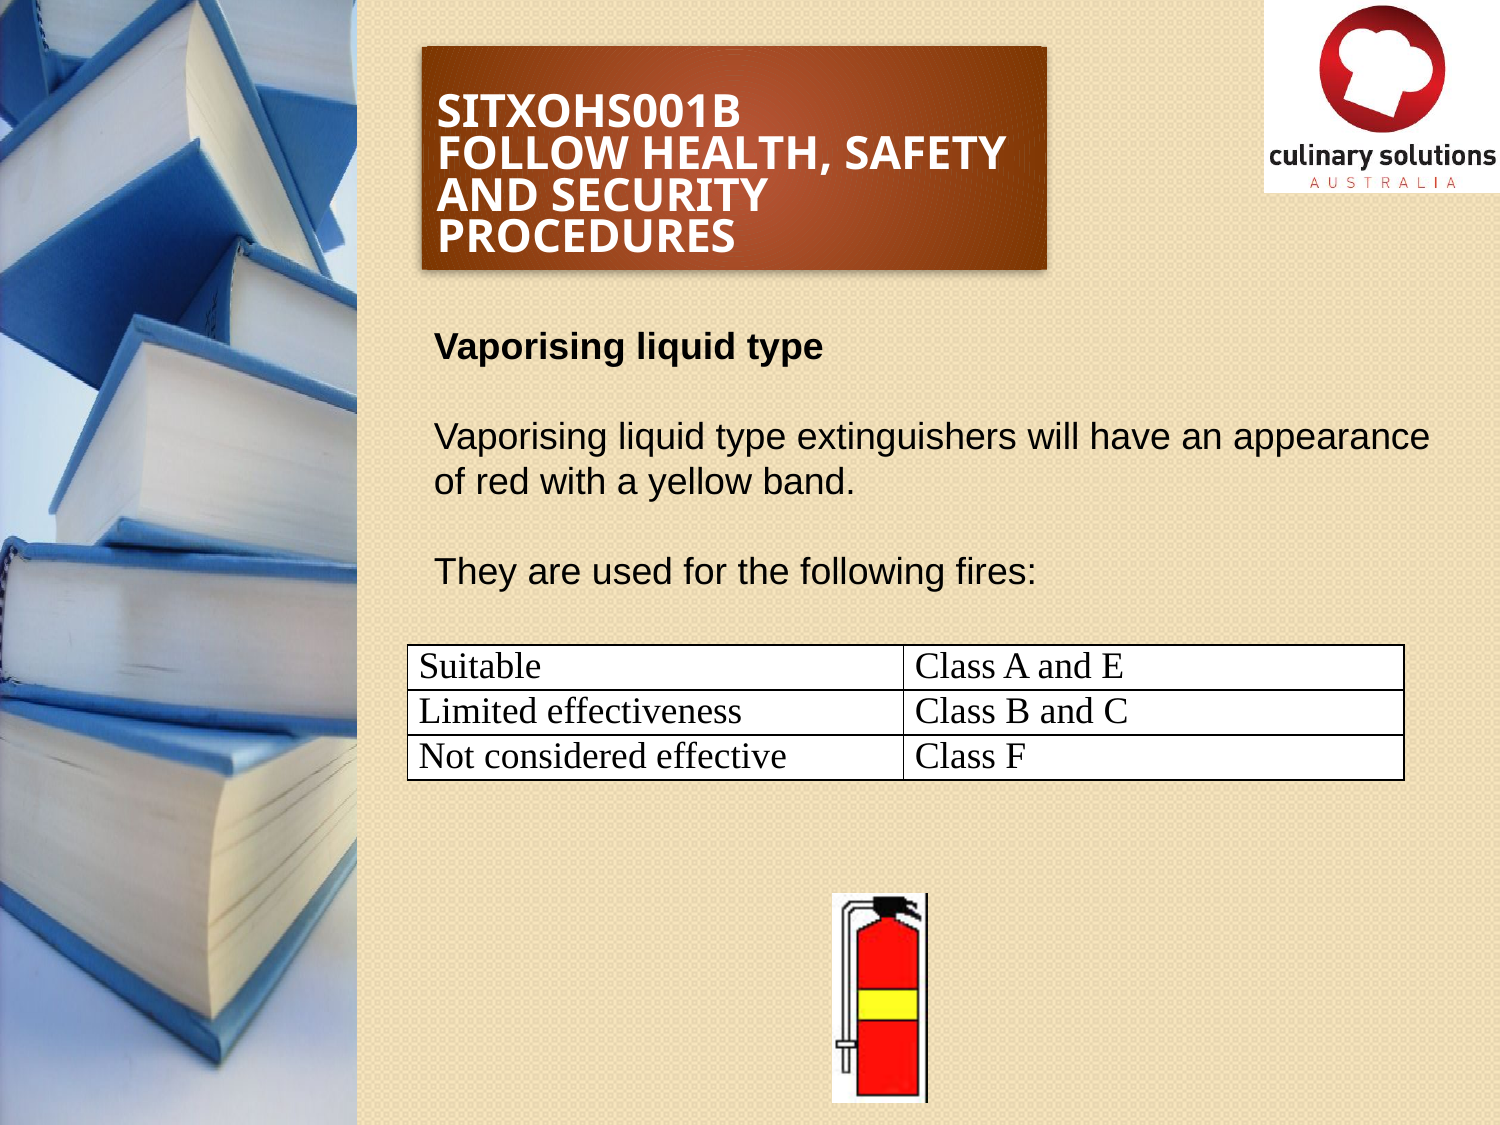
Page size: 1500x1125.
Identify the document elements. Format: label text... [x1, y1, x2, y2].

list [0, 0, 357, 1125]
table_header Suitable [408, 646, 903, 689]
picture [1263, 0, 1500, 193]
text_box Vaporising liquid type Vaporising liquid type extinguishers will have an appearance of red with a yellow band. They are used for the following fires: [419, 314, 1459, 645]
table_cell Not considered effective [408, 736, 903, 779]
picture [832, 892, 929, 1103]
table_cell Class F [904, 736, 1403, 779]
table_header Class A and E [904, 646, 1403, 689]
table_cell Limited effectiveness [408, 691, 903, 734]
table_cell Class B and C [904, 691, 1403, 734]
title SITXOHS001B Follow HEALTH, SAFETY AND SECURITY PROCEDURES [421, 46, 1047, 270]
